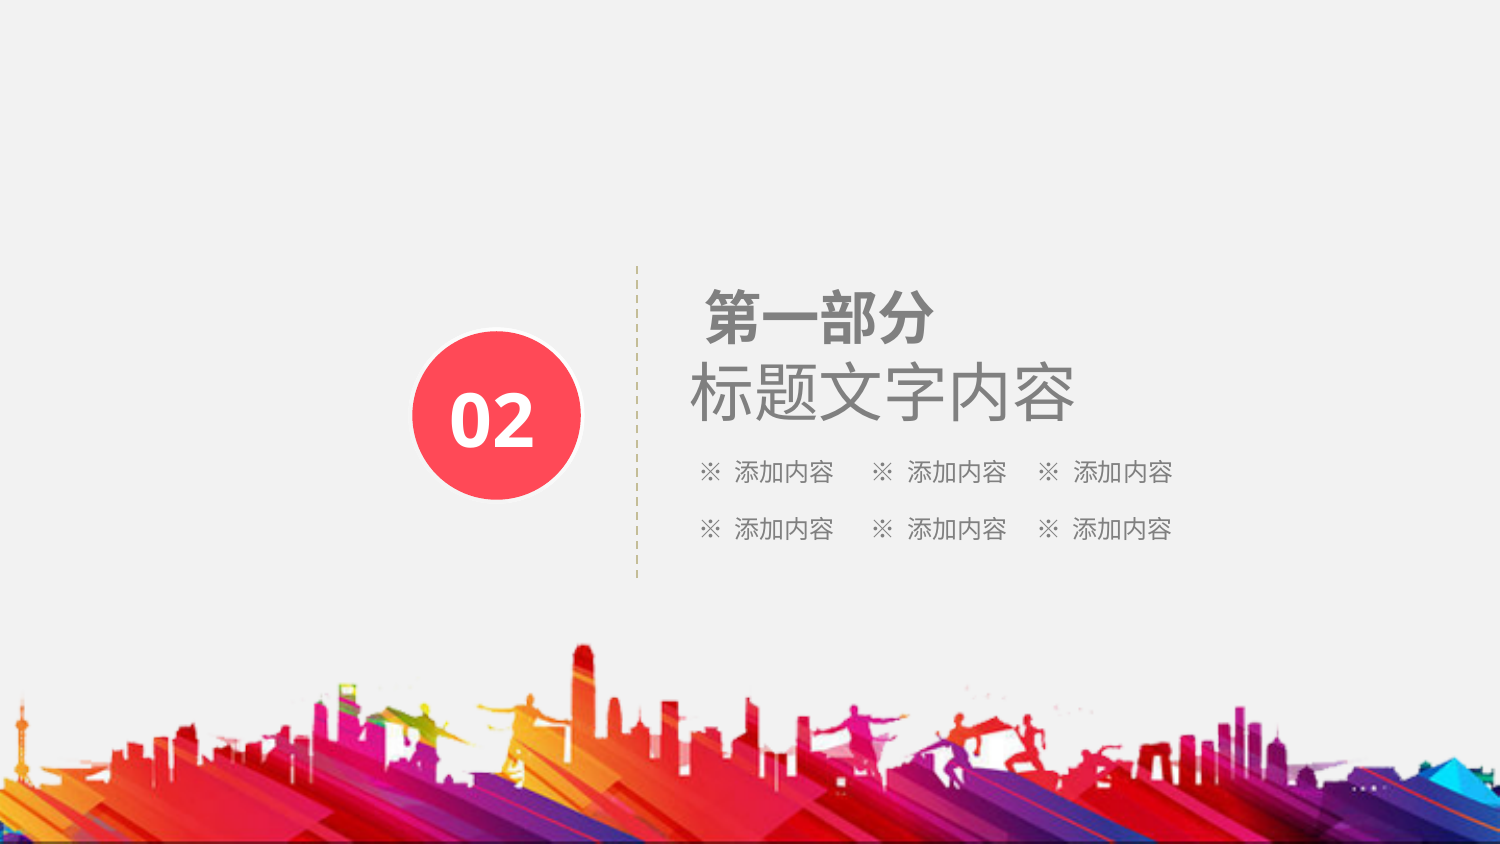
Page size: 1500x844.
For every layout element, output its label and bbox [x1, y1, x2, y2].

text_box [408, 327, 585, 504]
picture [0, 0, 1500, 844]
